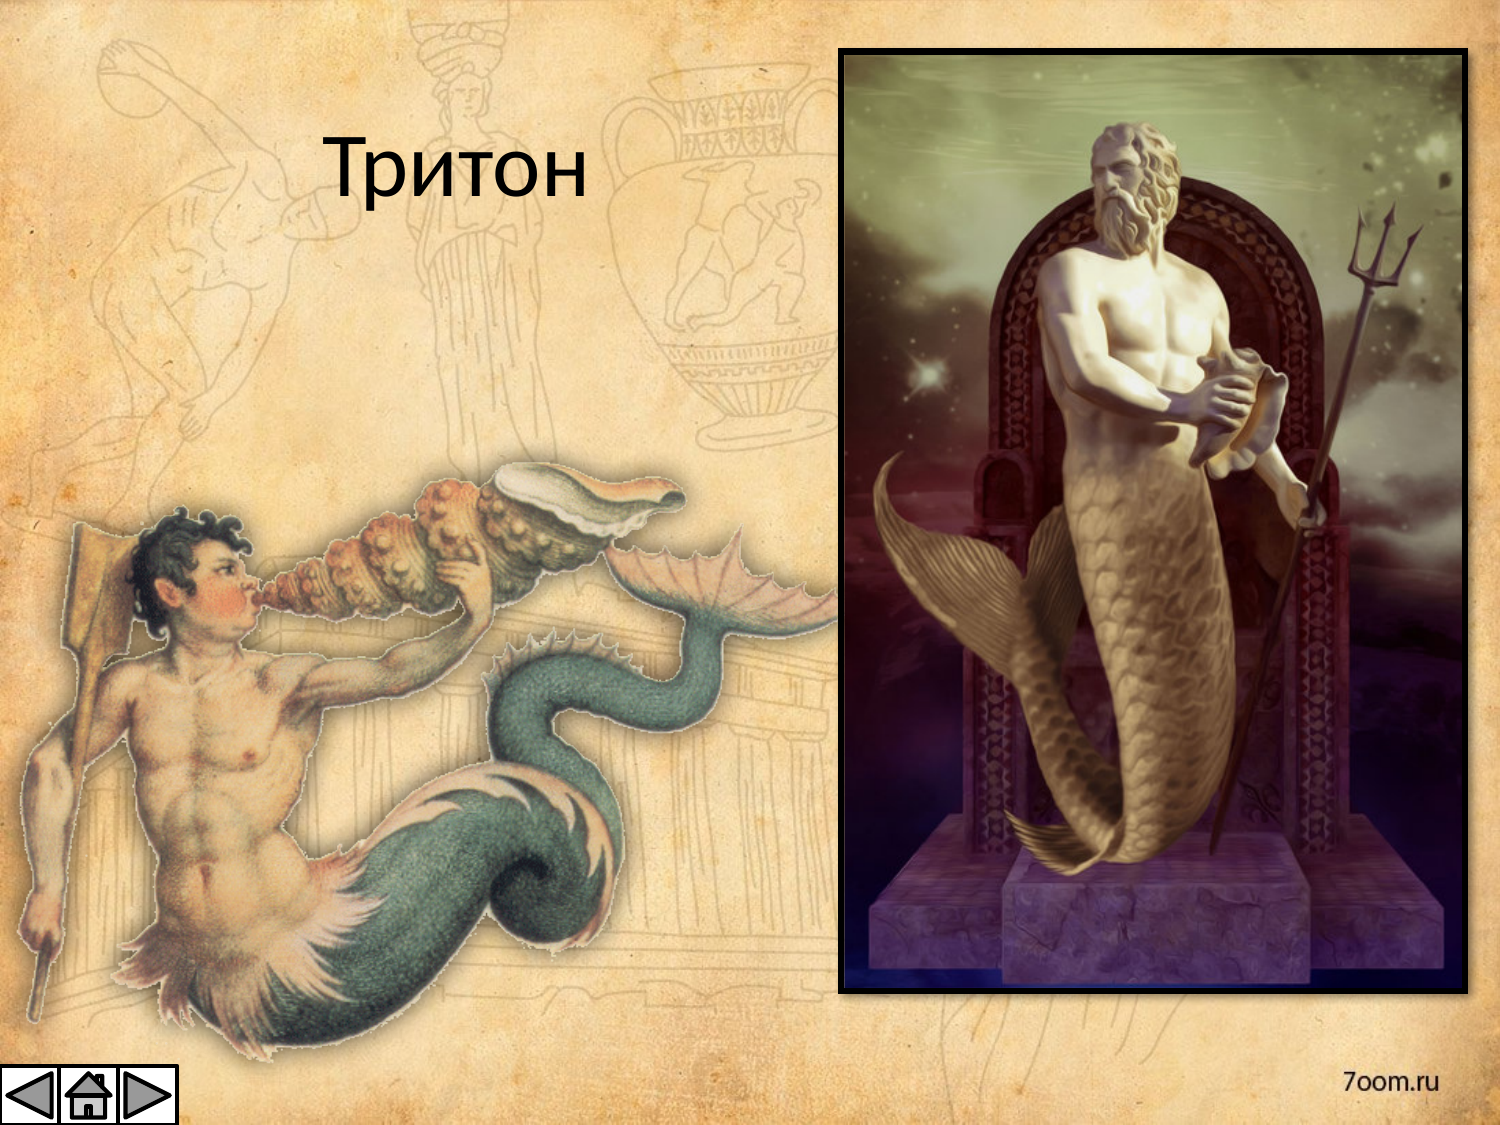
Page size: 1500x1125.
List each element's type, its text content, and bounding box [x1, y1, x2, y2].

title Тритон [0, 66, 837, 254]
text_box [0, 1065, 178, 1125]
picture [0, 0, 1500, 1125]
